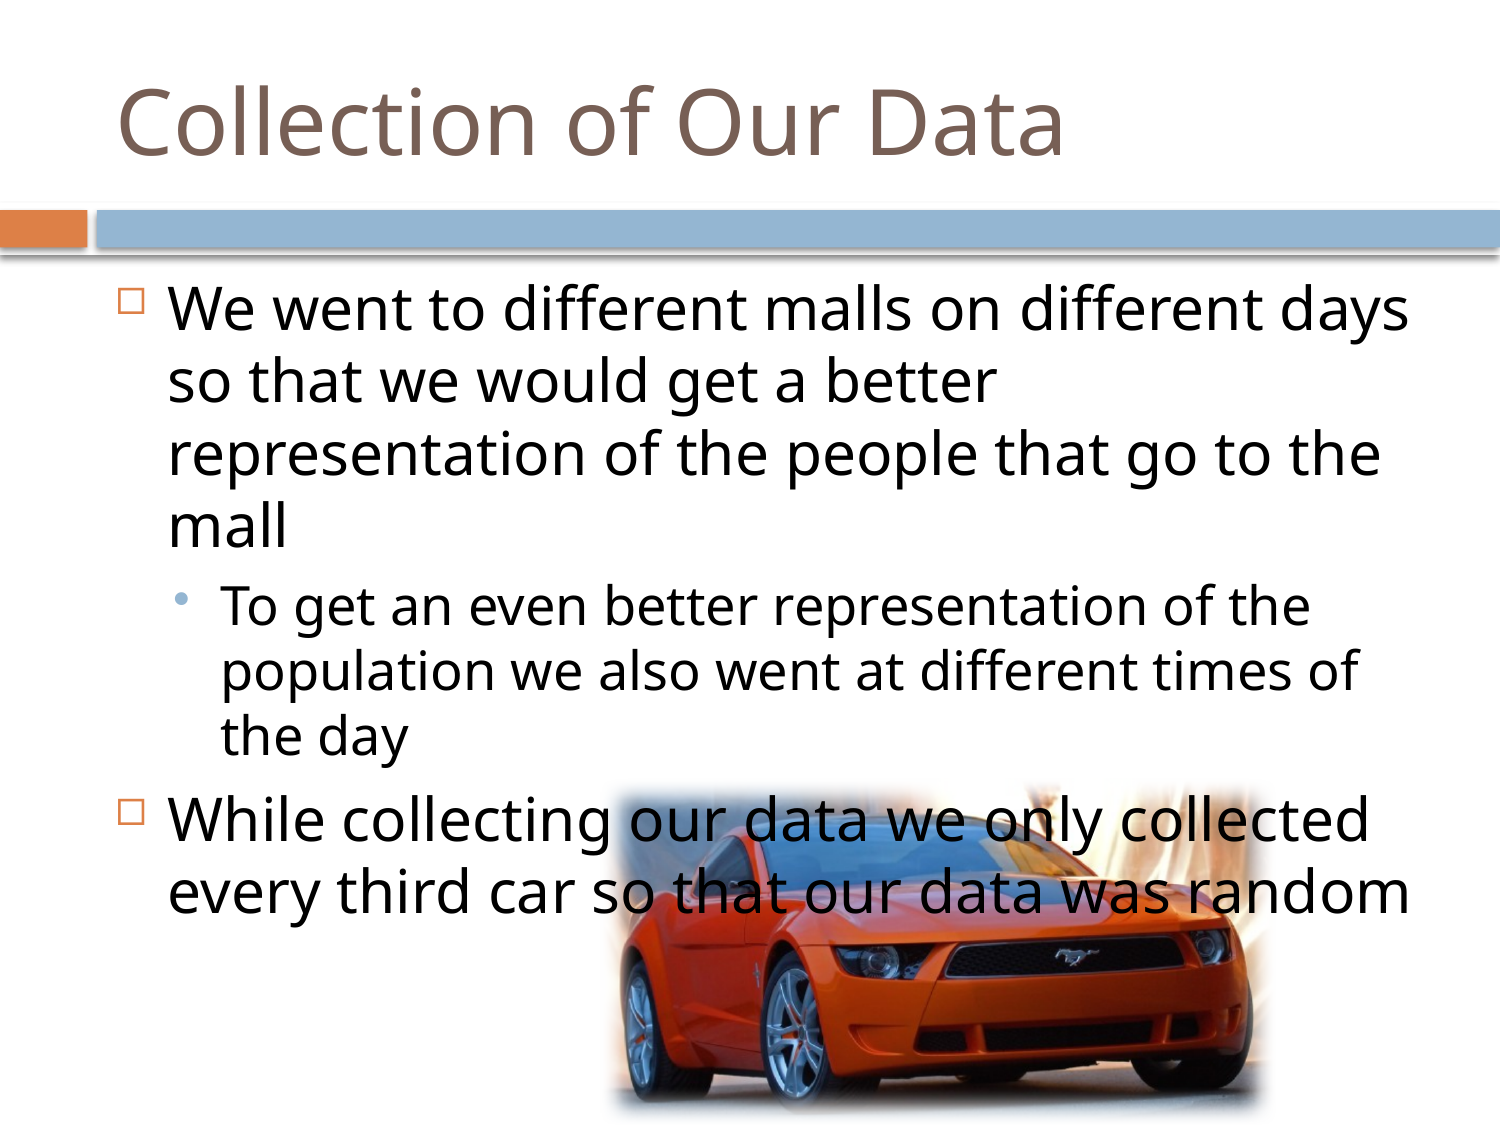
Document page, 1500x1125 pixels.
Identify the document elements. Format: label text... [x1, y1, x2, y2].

title Collection of Our Data [100, 37, 1438, 200]
picture [599, 778, 1276, 1125]
list We went to different malls on different days so that we would get a better representation of the people that go to the mall To get an even better representation of the population we also went at different times of the day While collecting our data we only collected every third car so that our data was random [100, 262, 1438, 1000]
